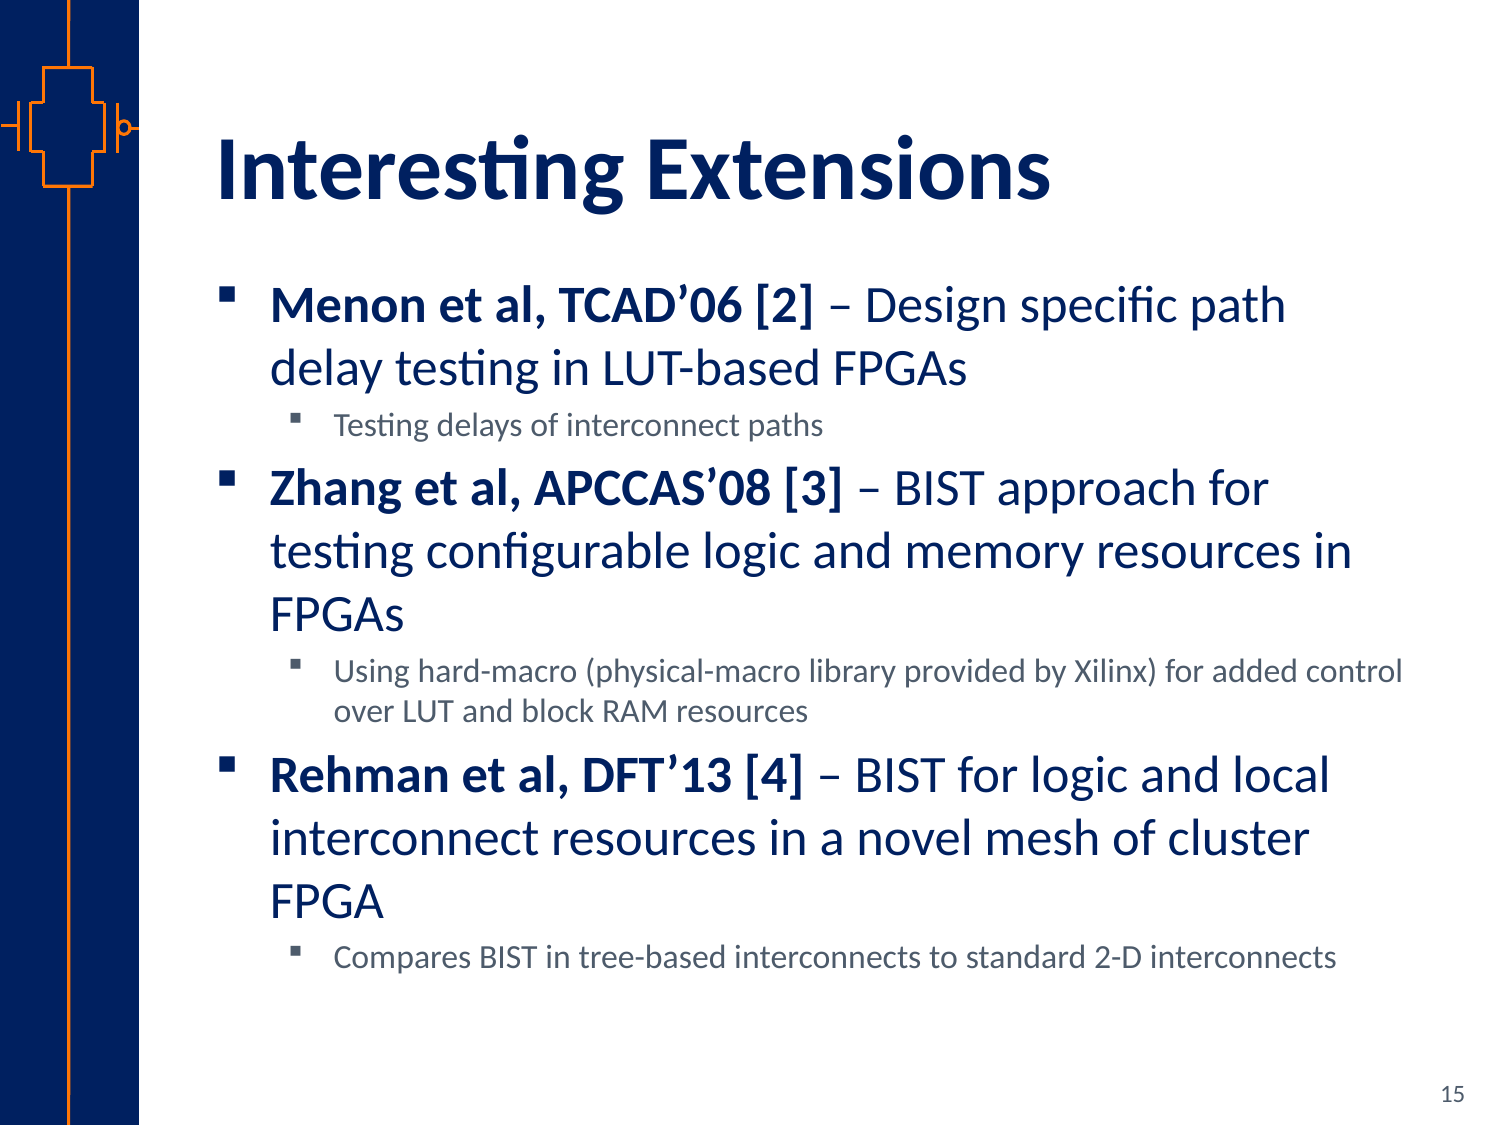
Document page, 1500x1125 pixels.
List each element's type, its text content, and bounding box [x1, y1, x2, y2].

slide_number 15 [1425, 1062, 1488, 1123]
title Interesting Extensions [200, 37, 1388, 225]
list Menon et al, TCAD’06 [2] – Design specific path delay testing in LUT-based FPGAs Testing delays of interconnect paths Zhang et al, APCCAS’08 [3] – BIST approach for testing configurable logic and memory resources in FPGAs Using hard-macro (physical-macro library provided by Xilinx) for added control over LUT and block RAM resources Rehman et al, DFT’13 [4] – BIST for logic and local interconnect resources in a novel mesh of cluster FPGA Compares BIST in tree-based interconnects to standard 2-D interconnects [200, 262, 1425, 988]
